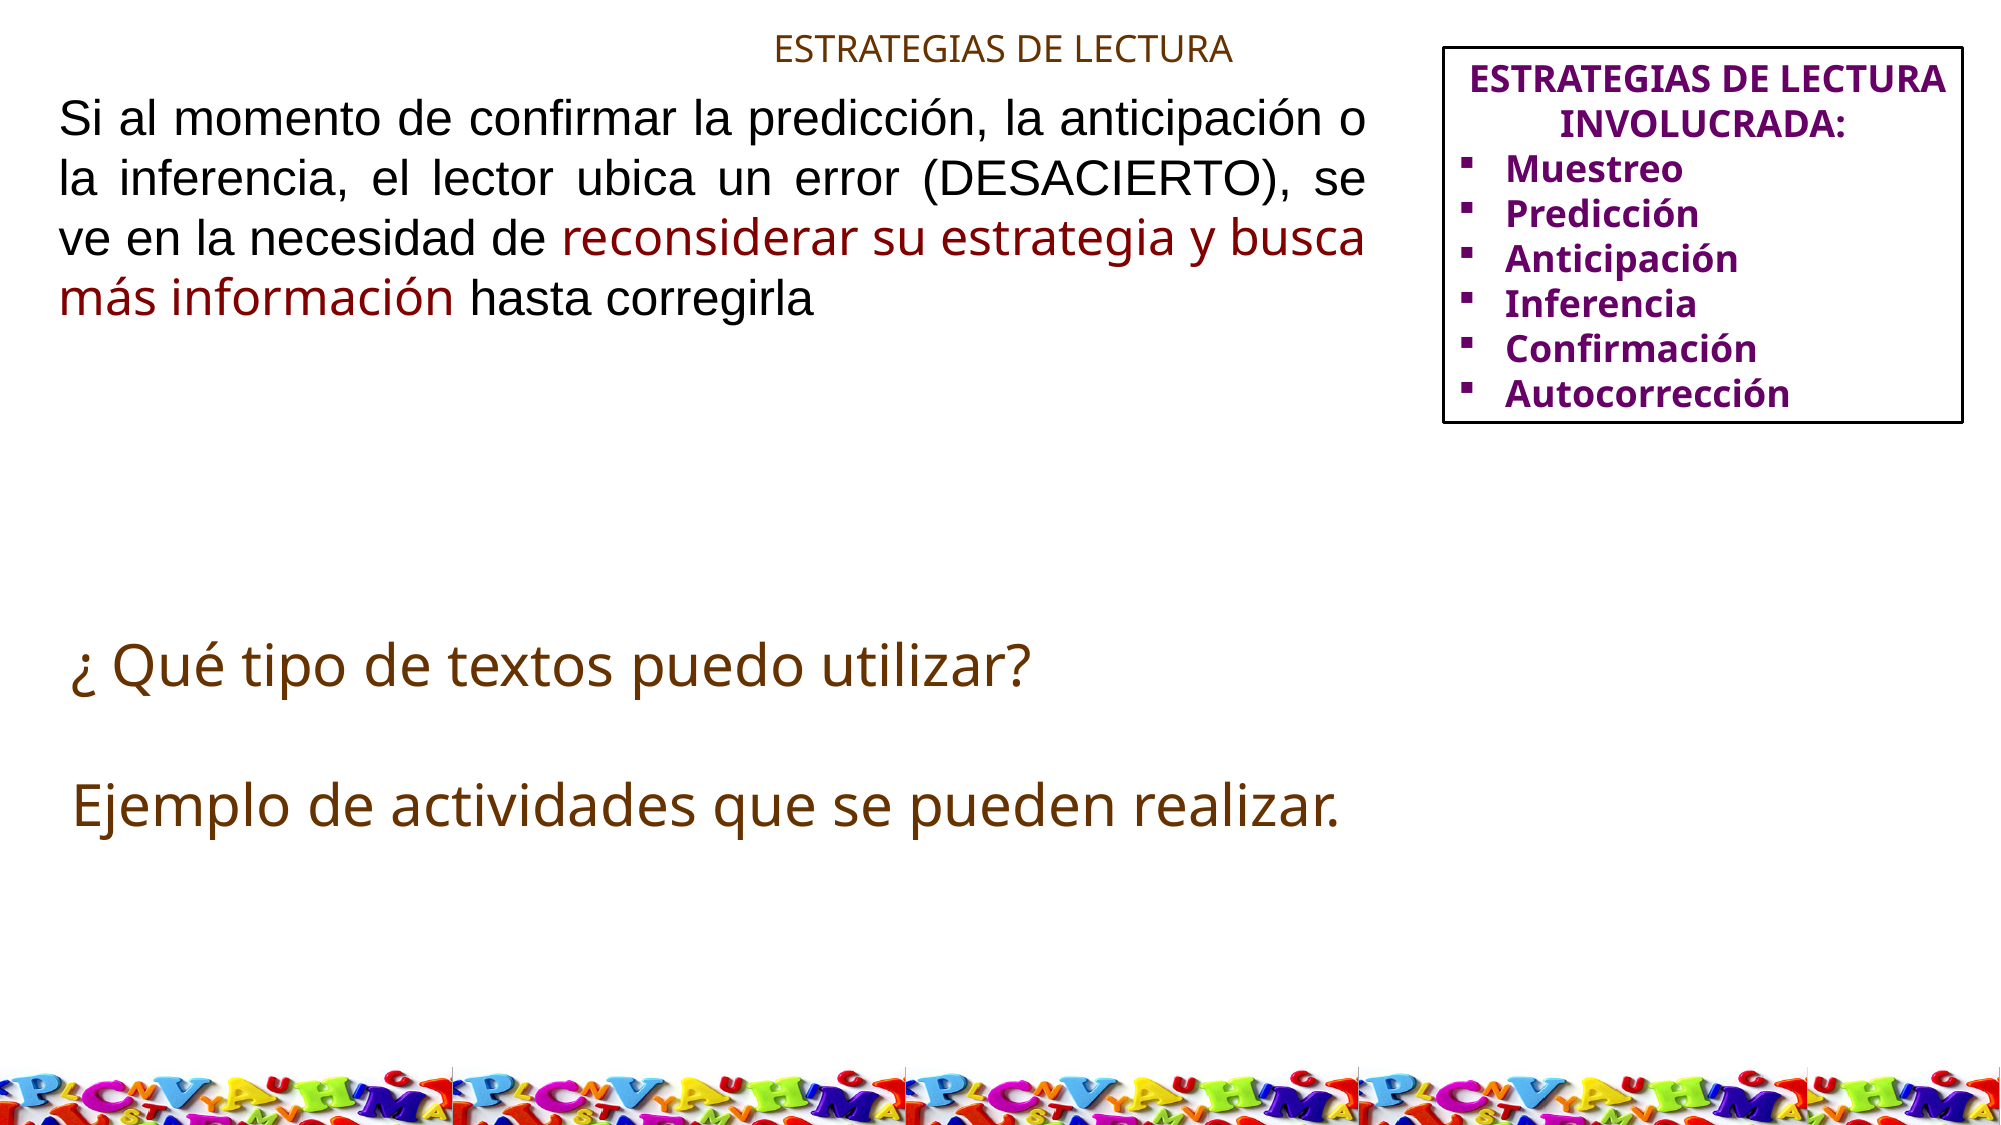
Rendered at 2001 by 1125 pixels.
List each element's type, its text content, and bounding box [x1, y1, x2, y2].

text_box ¿ Qué tipo de textos puedo utilizar? Ejemplo de actividades que se pueden realizar. [56, 620, 1693, 846]
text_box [0, 1066, 2000, 1125]
text_box ESTRATEGIAS DE LECTURA INVOLUCRADA: Muestreo Predicción Anticipación Inferencia Confirmación Autocorrección [1443, 47, 1963, 423]
text_box Si al momento de confirmar la predicción, la anticipación o la inferencia, el lector ubica un error (DESACIERTO), se ve en la necesidad de reconsiderar su estrategia y busca más información hasta corregirla [43, 77, 1382, 333]
text_box ESTRATEGIAS DE LECTURA [323, 17, 1683, 77]
